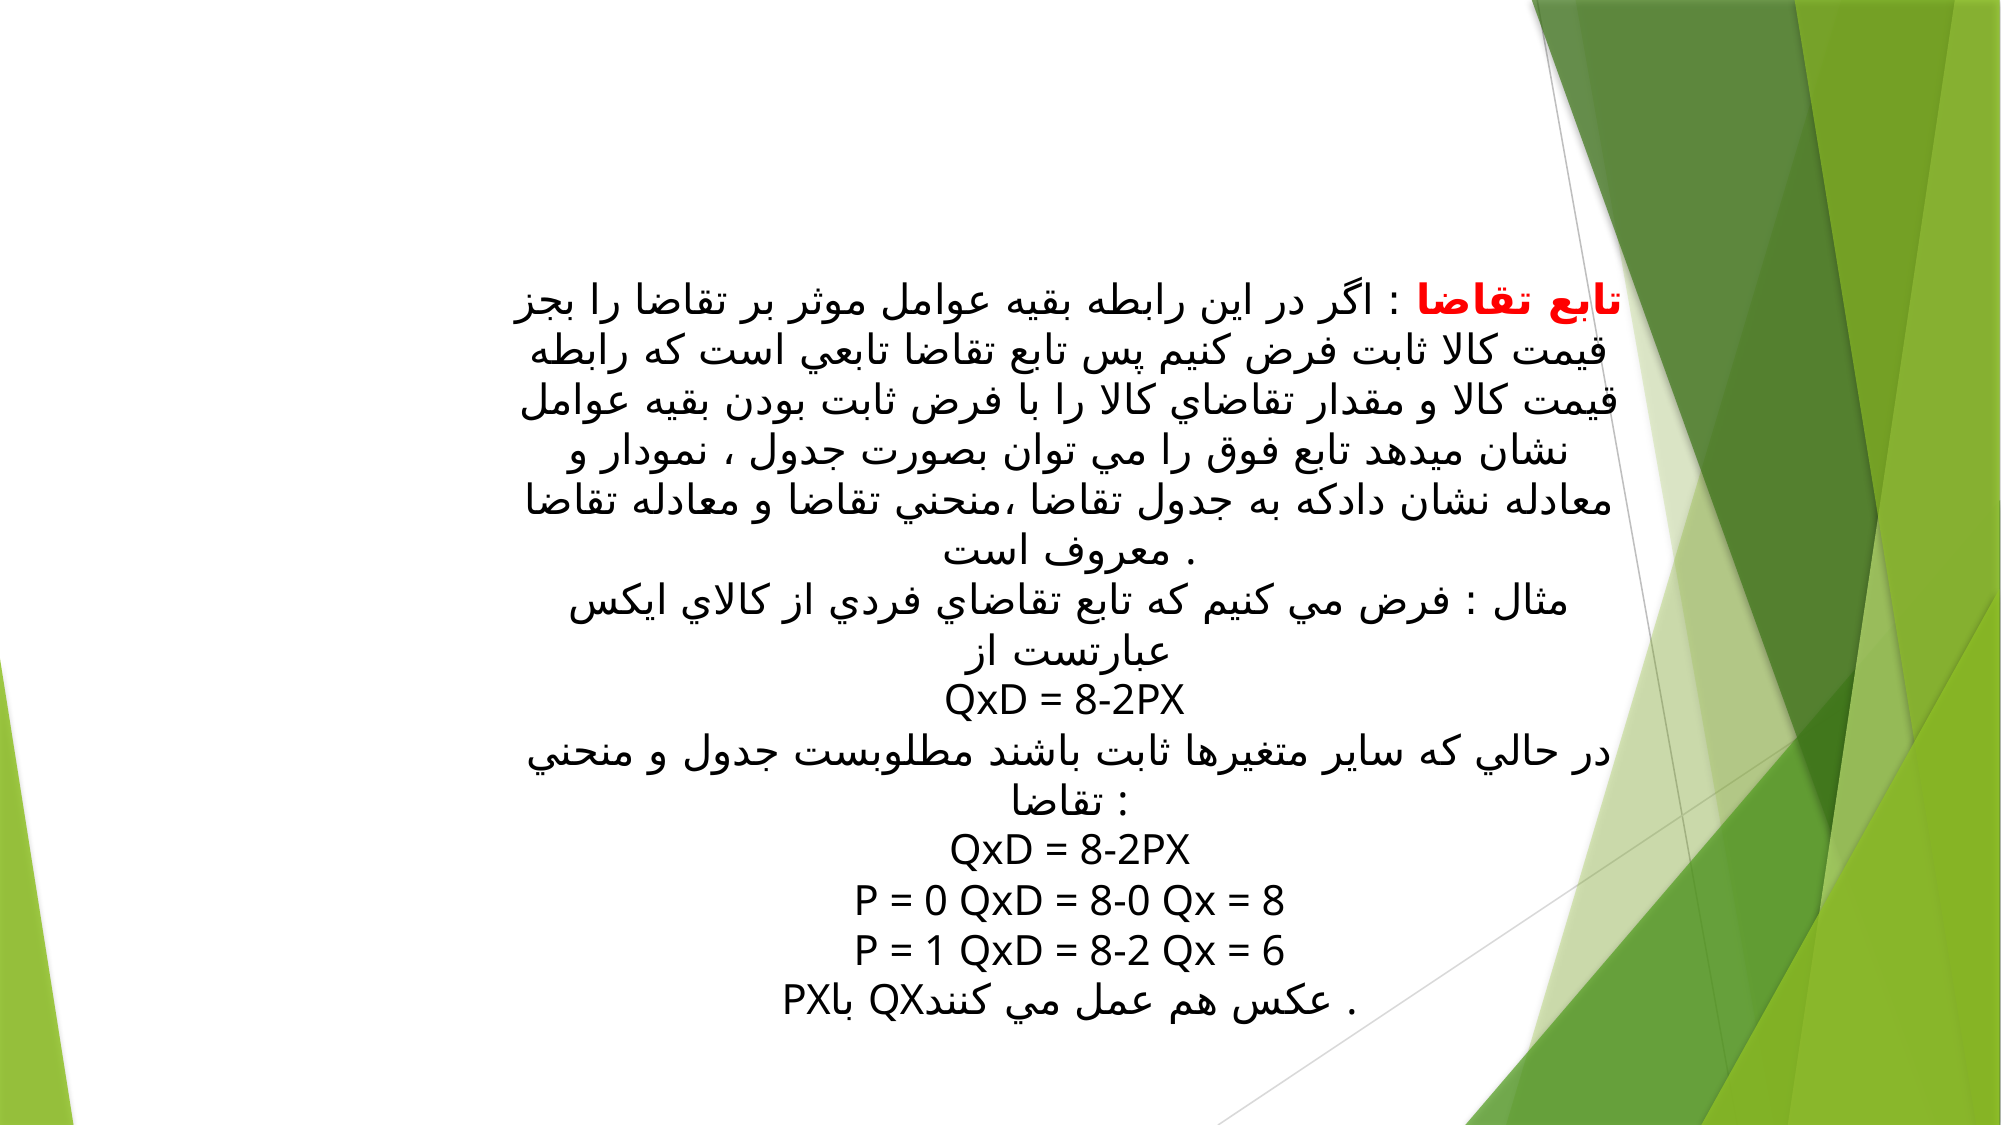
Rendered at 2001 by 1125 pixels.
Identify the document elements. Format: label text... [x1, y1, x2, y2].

text_box تابع تقاضا : اگر در اين رابطه بقيه عوامل موثر بر تقاضا را بجز قيمت كالا ثابت فرض كنيم پس تابع تقاضا تابعي است كه رابطه قيمت كالا و مقدار تقاضاي كالا را با فرض ثابت بودن بقيه عوامل نشان ميدهد تابع فوق را مي توان بصورت جدول ، نمودار و معادله نشان دادكه به جدول تقاضا ،منحني تقاضا و معادله تقاضا معروف است . مثال : فرض مي كنيم كه تابع تقاضاي فردي از كالاي ایکس عبارتست از QxD = 8-2PX در حالي كه ساير متغيرها ثابت باشند مطلوبست جدول و منحني تقاضا : QxD = 8-2PX P = 0 QxD = 8-0 Qx = 8 P = 1 QxD = 8-2 Qx = 6 PXبا QXعكس هم عمل مي كنند . [499, 265, 1640, 1125]
